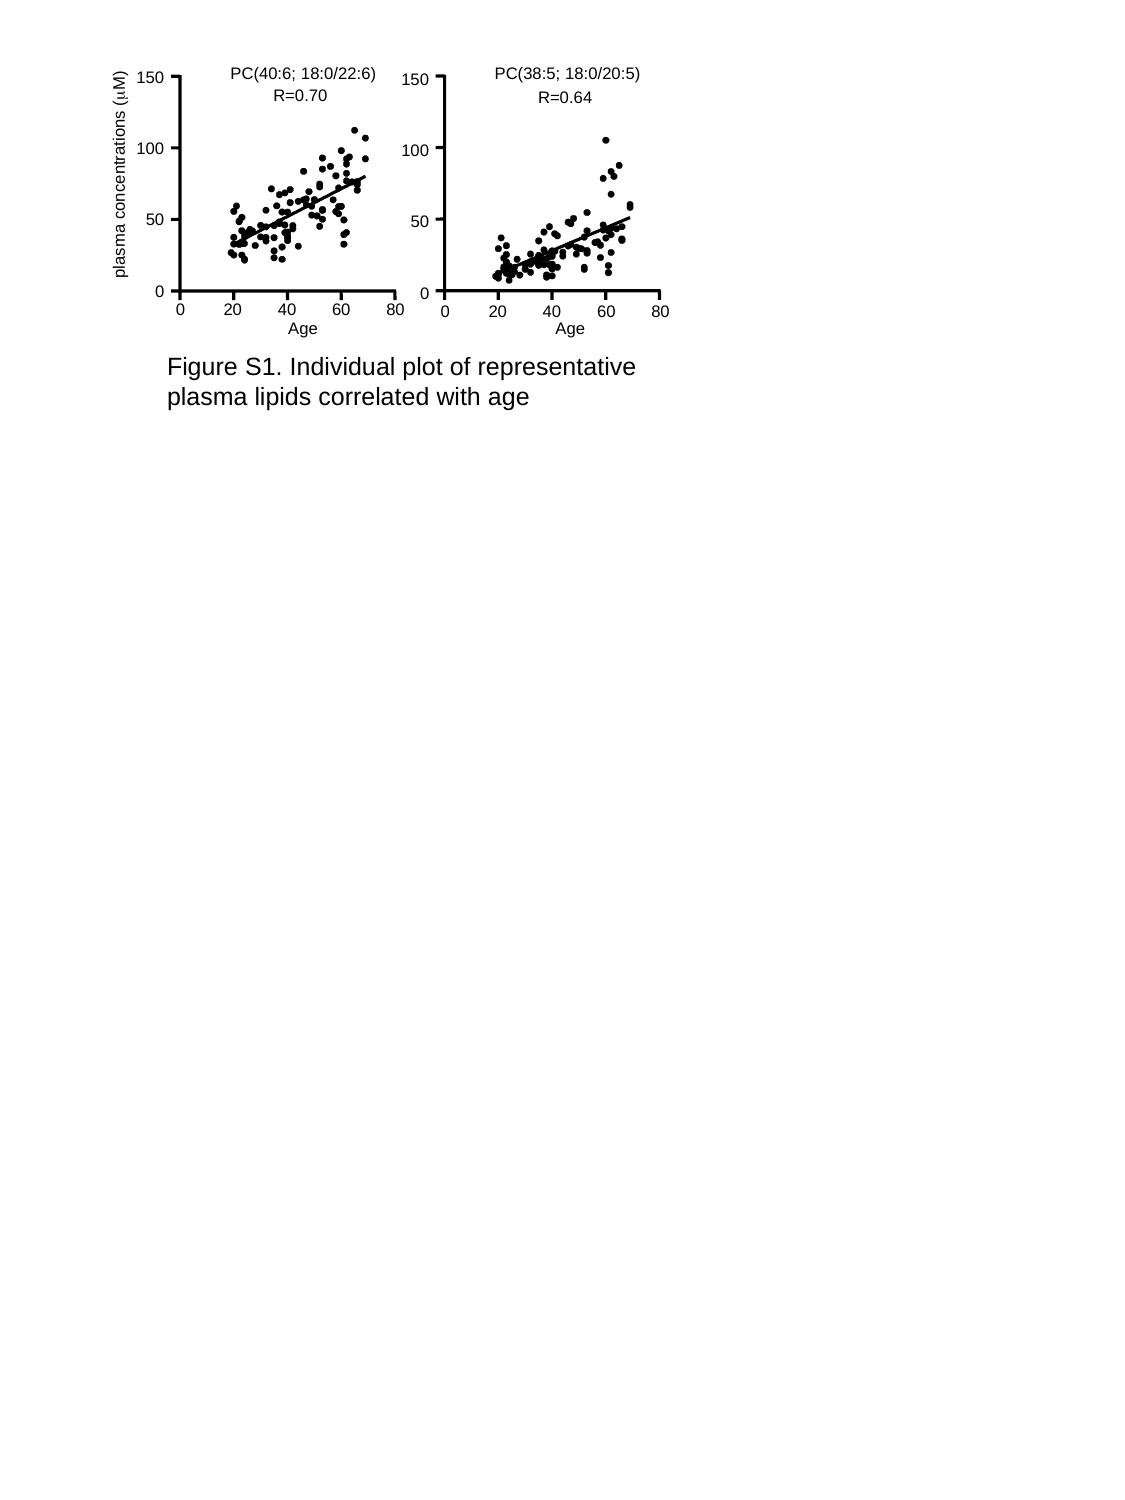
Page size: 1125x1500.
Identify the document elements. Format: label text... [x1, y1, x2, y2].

text_box 0 [175, 301, 186, 319]
text_box plasma concentrations (M) [100, 56, 136, 294]
text_box 40 [542, 300, 562, 321]
text_box 0 [420, 282, 430, 303]
text_box 40 [277, 301, 297, 319]
text_box 100 [136, 138, 165, 159]
text_box 150 [401, 68, 430, 89]
text_box 50 [145, 209, 165, 230]
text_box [170, 75, 396, 301]
text_box 60 [332, 301, 351, 319]
text_box PC(40:6; 18:0/22:6) [230, 62, 377, 75]
text_box PC(38:5; 18:0/20:5) [494, 63, 641, 74]
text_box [435, 74, 661, 300]
text_box 50 [410, 211, 430, 232]
text_box 100 [401, 140, 430, 161]
text_box Figure S1. Individual plot of representative plasma lipids correlated with age [152, 342, 719, 418]
text_box 20 [223, 301, 243, 319]
text_box 60 [596, 300, 616, 321]
text_box 0 [155, 280, 165, 301]
text_box 150 [136, 66, 165, 87]
text_box Age [555, 318, 586, 339]
text_box Age [288, 317, 319, 338]
text_box 80 [386, 298, 405, 319]
text_box 20 [488, 300, 508, 321]
text_box 0 [440, 300, 451, 321]
text_box 80 [651, 300, 670, 321]
